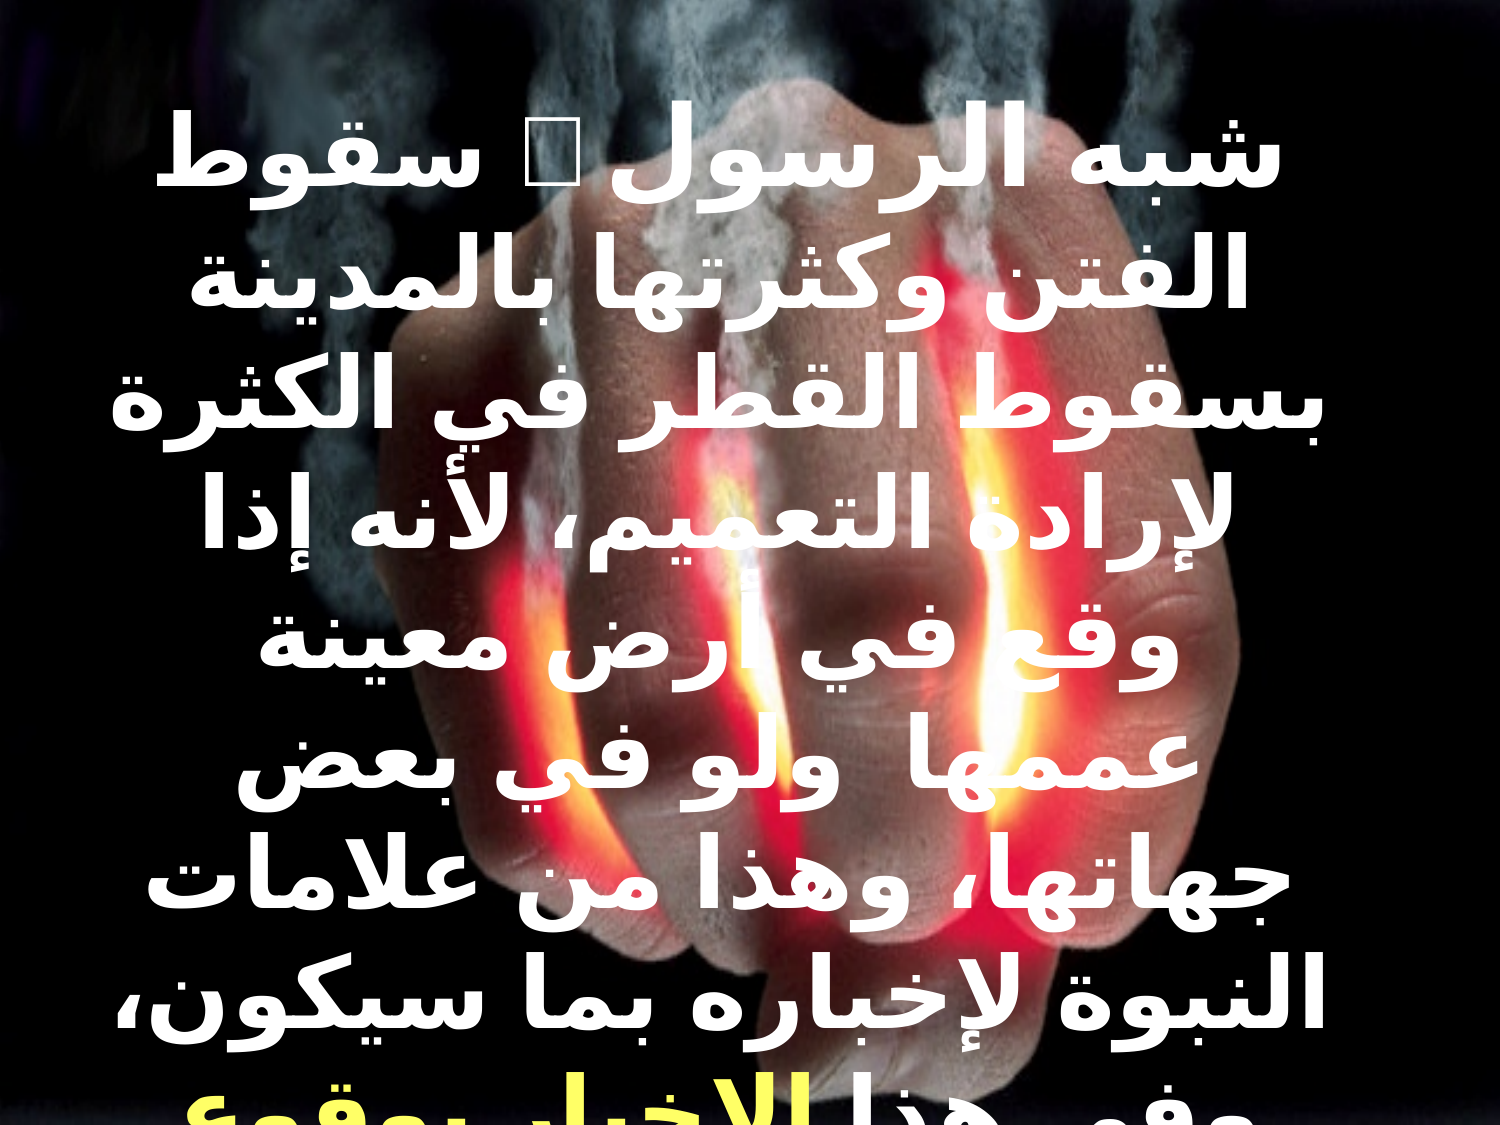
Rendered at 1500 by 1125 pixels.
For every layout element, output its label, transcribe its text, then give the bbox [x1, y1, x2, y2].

picture [0, 0, 1500, 1125]
text_box شبه الرسول  سقوط الفتن وكثرتها بالمدينة بسقوط القطر في الكثرة لإرادة التعميم، لأنه إذا وقع في أرض معينة عممها ولو في بعض جهاتها، وهذا من علامات النبوة لإخباره بما سيكون، وفي هذا الإخبار بوقوع الفتن خلال البيوت ليتأهبوا لها فلا يخوضوا فيها، ويسألوا الله الصبر والنجاة من شرها. [76, 66, 1365, 1125]
